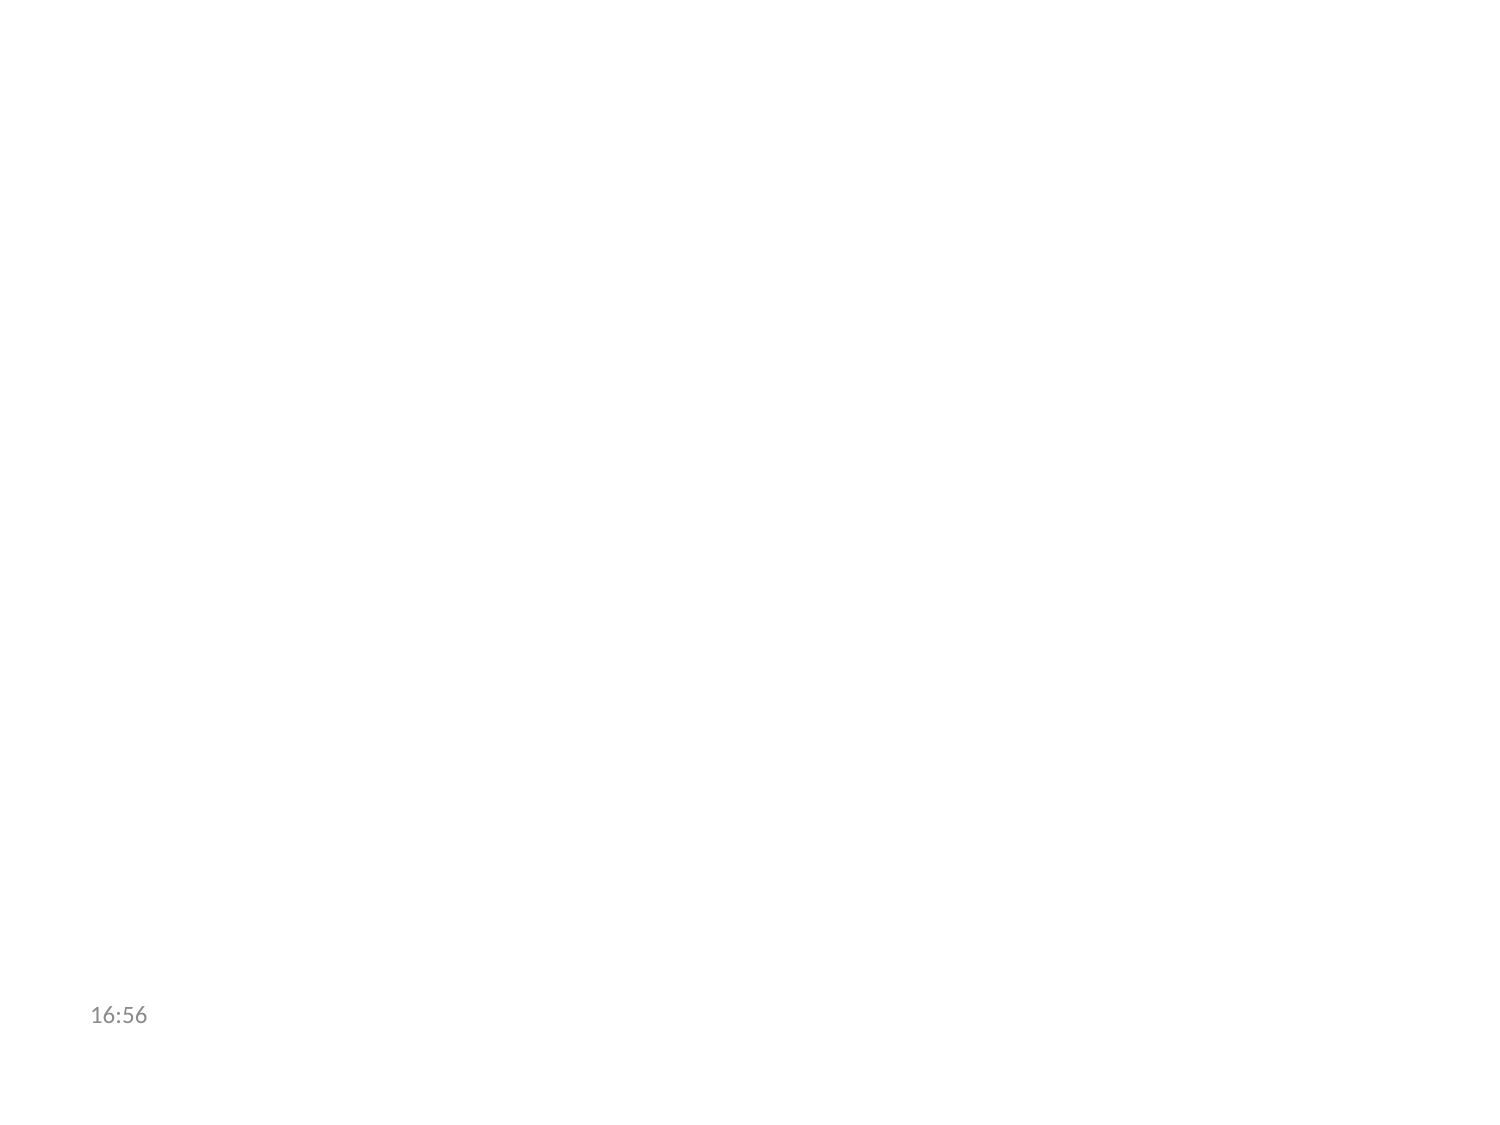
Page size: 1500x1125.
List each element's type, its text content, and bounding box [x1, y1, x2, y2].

text_box 15:35 [75, 983, 425, 1044]
